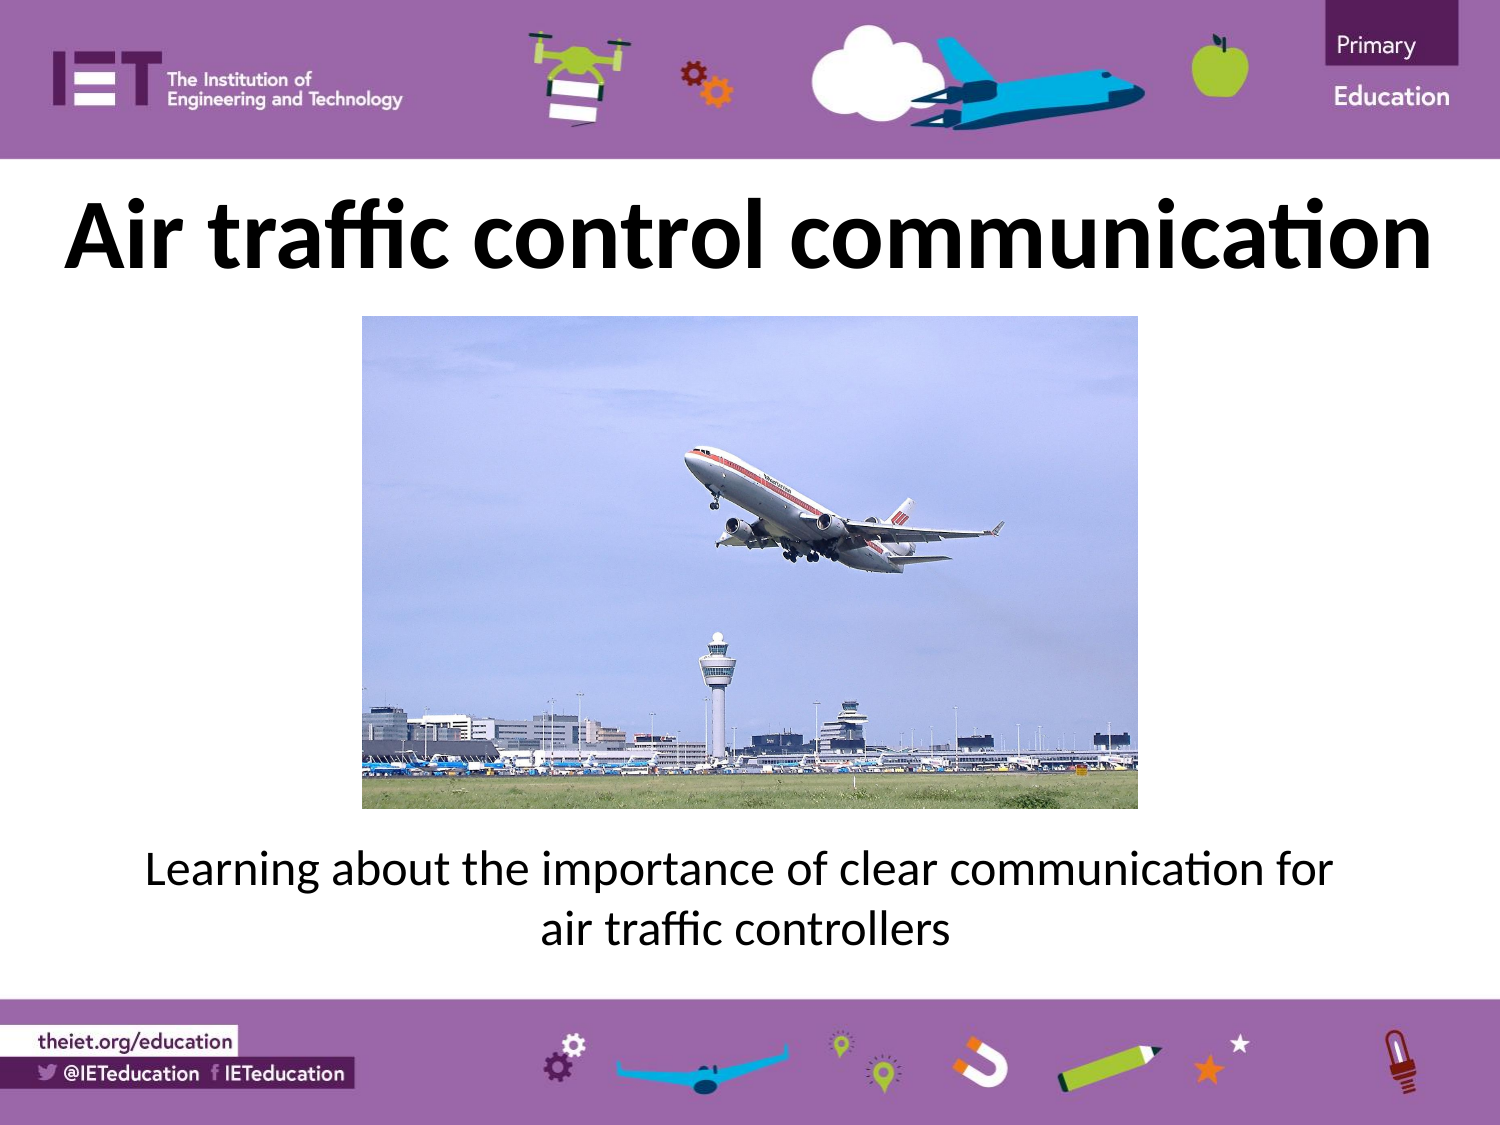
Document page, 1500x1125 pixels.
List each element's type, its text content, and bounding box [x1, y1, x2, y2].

picture [0, 0, 1500, 1125]
text_box Learning about the importance of clear communication for air traffic controllers [92, 827, 1399, 963]
text_box Air traffic control communication [25, 161, 1474, 296]
